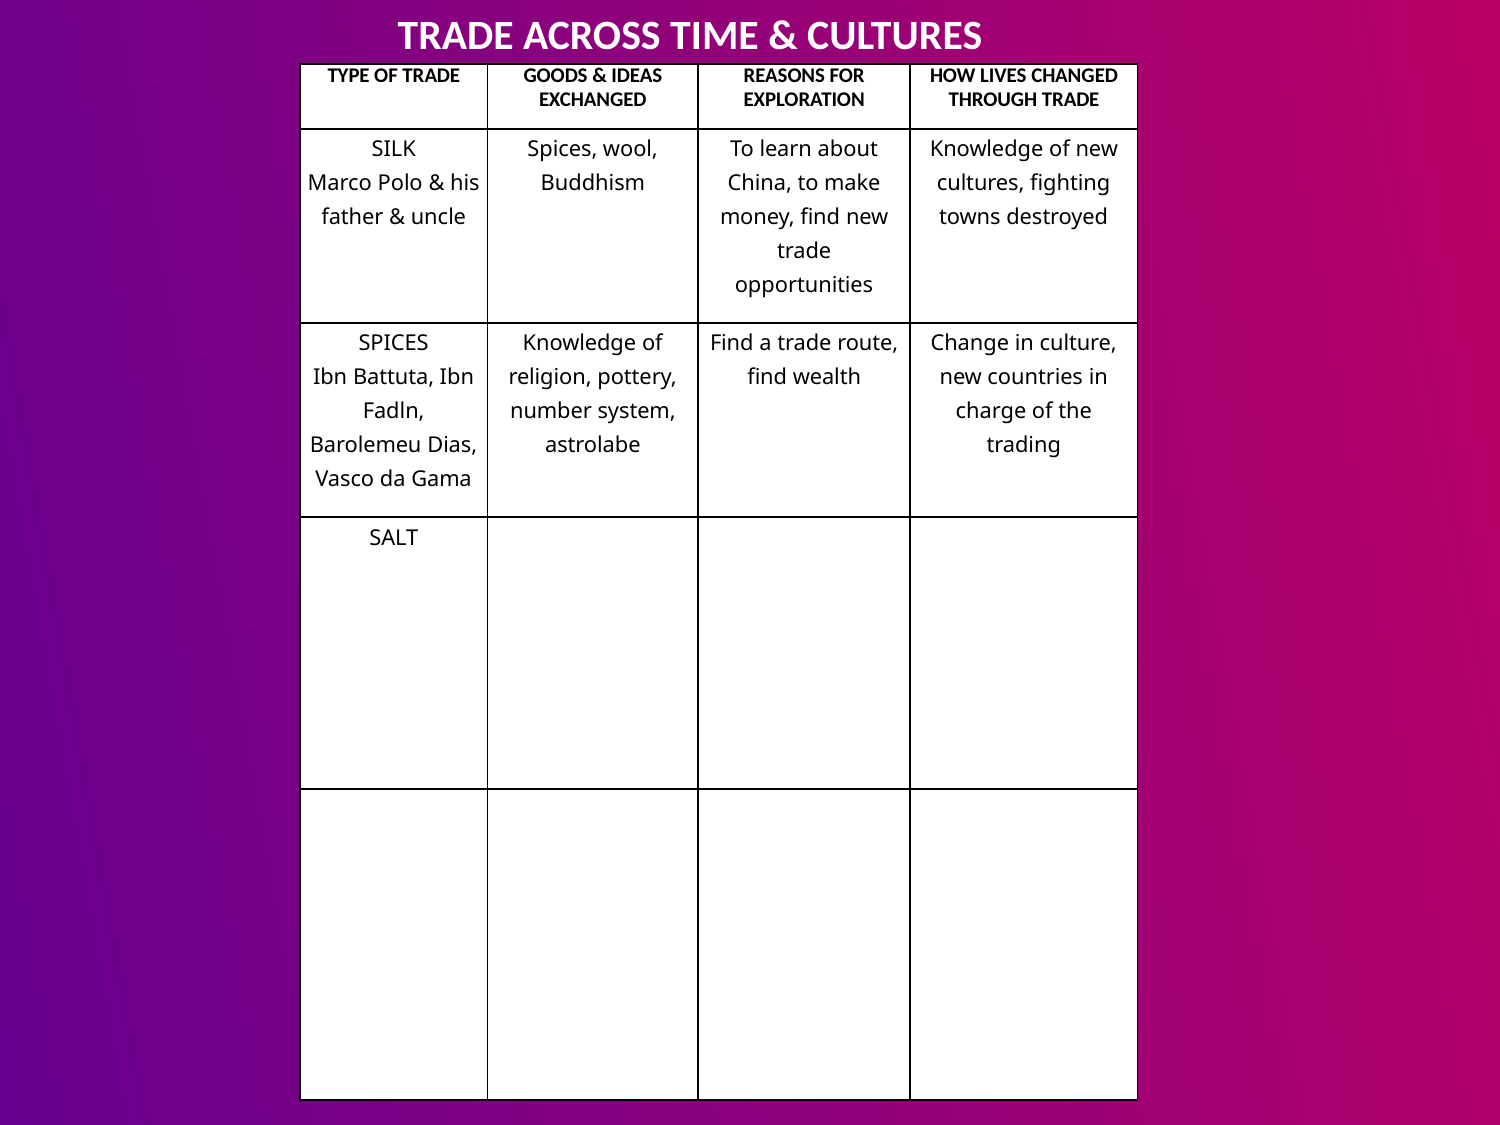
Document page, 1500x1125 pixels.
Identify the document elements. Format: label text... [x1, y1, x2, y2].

table_cell [699, 790, 909, 1099]
table_cell [301, 790, 487, 1099]
table_header HOW LIVES CHANGED THROUGH TRADE [911, 65, 1137, 128]
table_cell [911, 790, 1137, 1099]
table_cell Change in culture, new countries in charge of the trading [911, 324, 1137, 516]
table_cell Spices, wool, Buddhism [488, 130, 697, 322]
table_header GOODS & IDEAS EXCHANGED [488, 65, 697, 128]
table_cell [911, 518, 1137, 788]
table_header REASONS FOR EXPLORATION [699, 65, 909, 128]
table_cell SALT [301, 518, 487, 788]
table_cell [488, 790, 697, 1099]
table_cell Knowledge of new cultures, fighting towns destroyed [911, 130, 1137, 322]
table_cell SPICES Ibn Battuta, Ibn Fadln, Barolemeu Dias, Vasco da Gama [301, 324, 487, 516]
table_cell Knowledge of religion, pottery, number system, astrolabe [488, 324, 697, 516]
table_cell [699, 518, 909, 788]
table_header TYPE OF TRADE [301, 65, 487, 128]
table_cell [488, 518, 697, 788]
table_cell To learn about China, to make money, find new trade opportunities [699, 130, 909, 322]
table_cell Find a trade route, find wealth [699, 324, 909, 516]
table_cell SILK Marco Polo & his father & uncle [301, 130, 487, 322]
text_box TRADE ACROSS TIME & CULTURES [382, 0, 998, 63]
